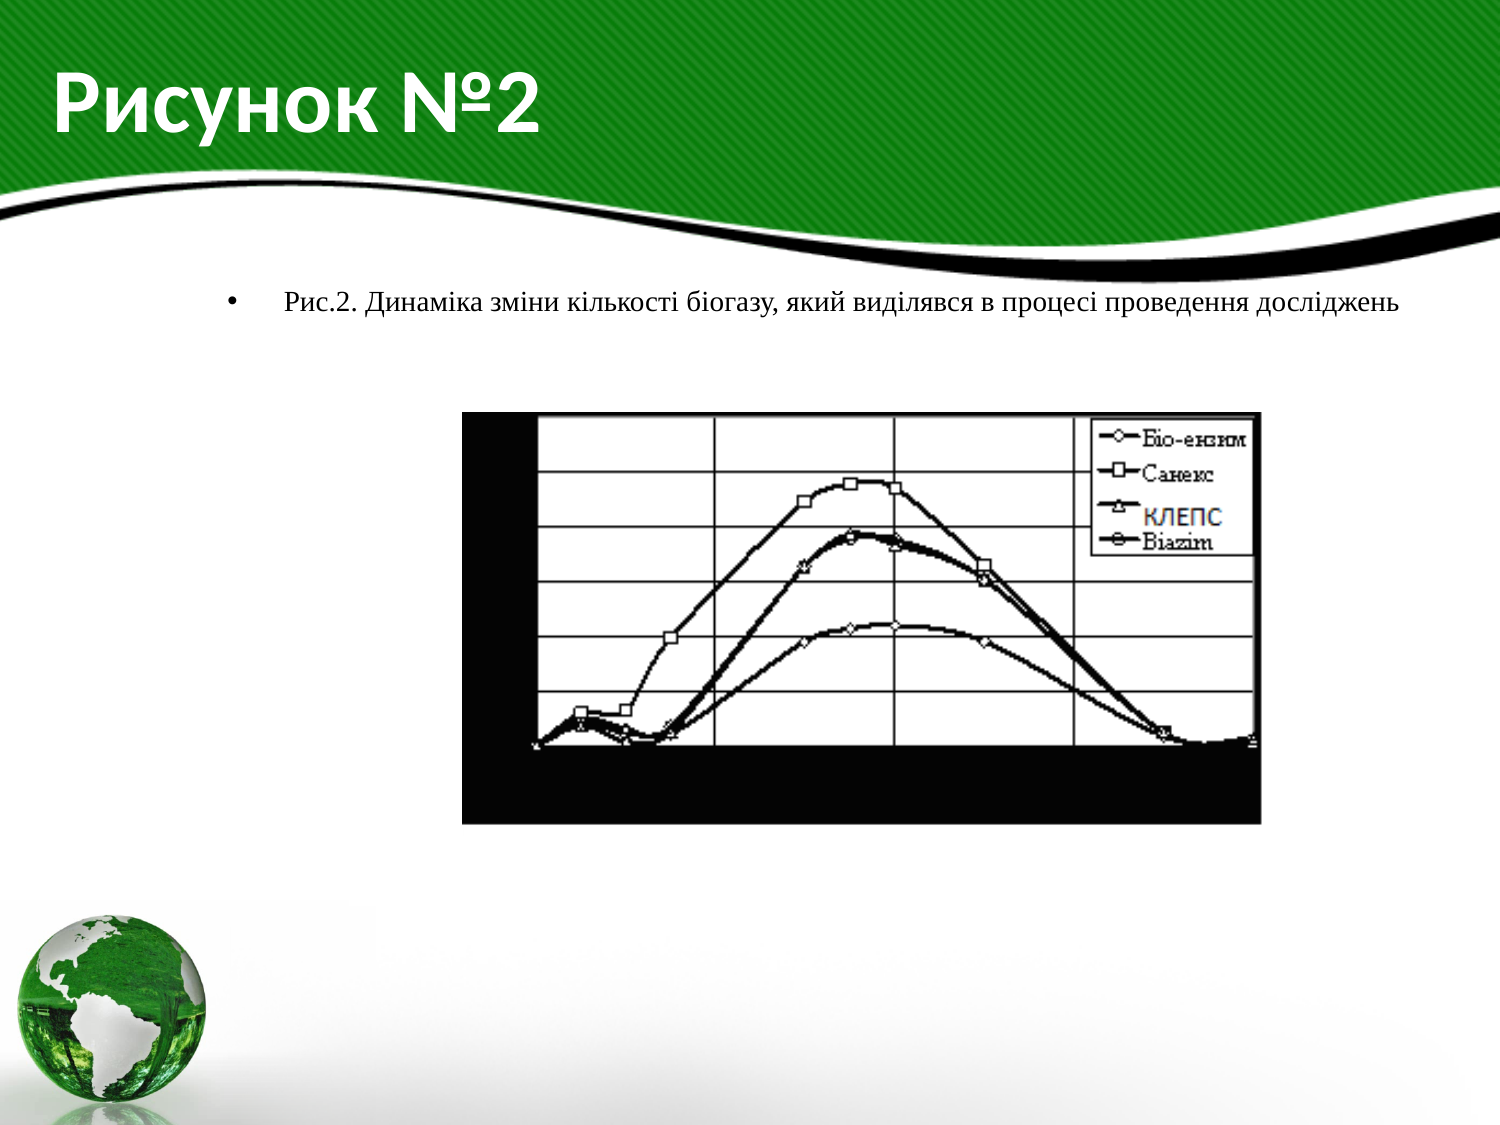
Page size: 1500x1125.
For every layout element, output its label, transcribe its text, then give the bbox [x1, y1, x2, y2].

picture [0, 0, 1500, 1125]
list Рис.2. Динаміка зміни кількості біогазу, який виділявся в процесі проведення досліджень [212, 274, 1463, 1026]
title Рисунок №2 [37, 8, 1463, 183]
